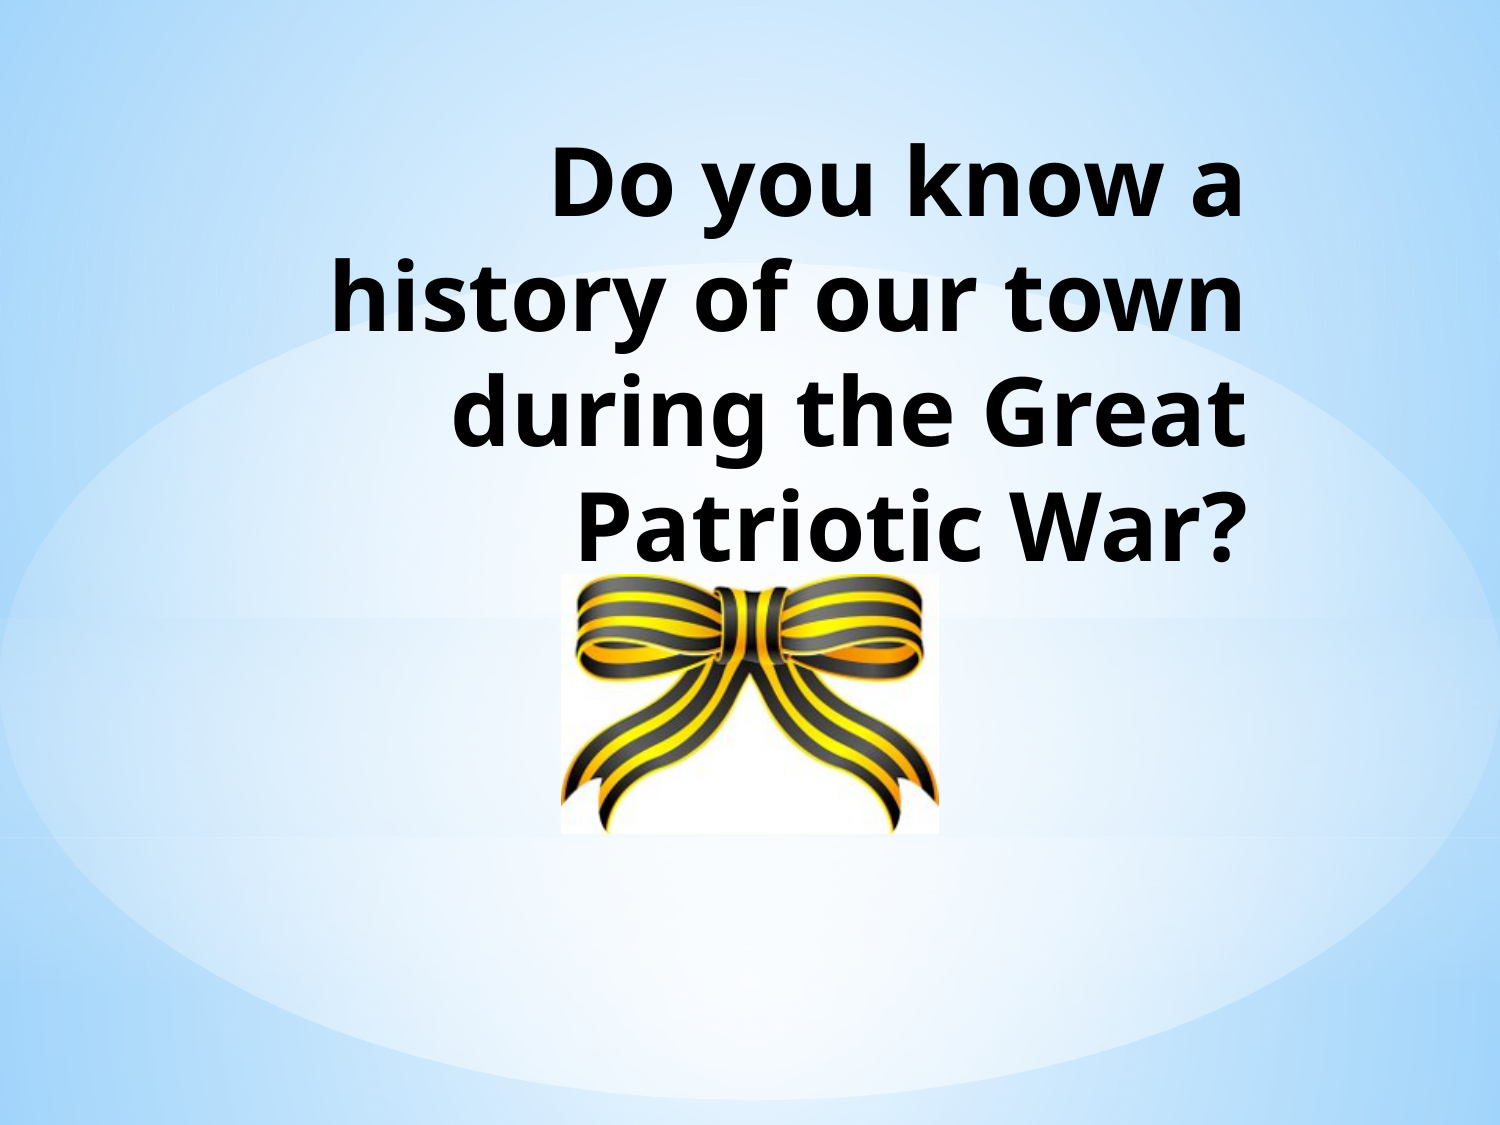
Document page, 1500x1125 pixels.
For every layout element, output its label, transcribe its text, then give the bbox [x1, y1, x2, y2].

title Do you know a history of our town during the Great Patriotic War? [194, 113, 1264, 302]
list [560, 573, 940, 834]
